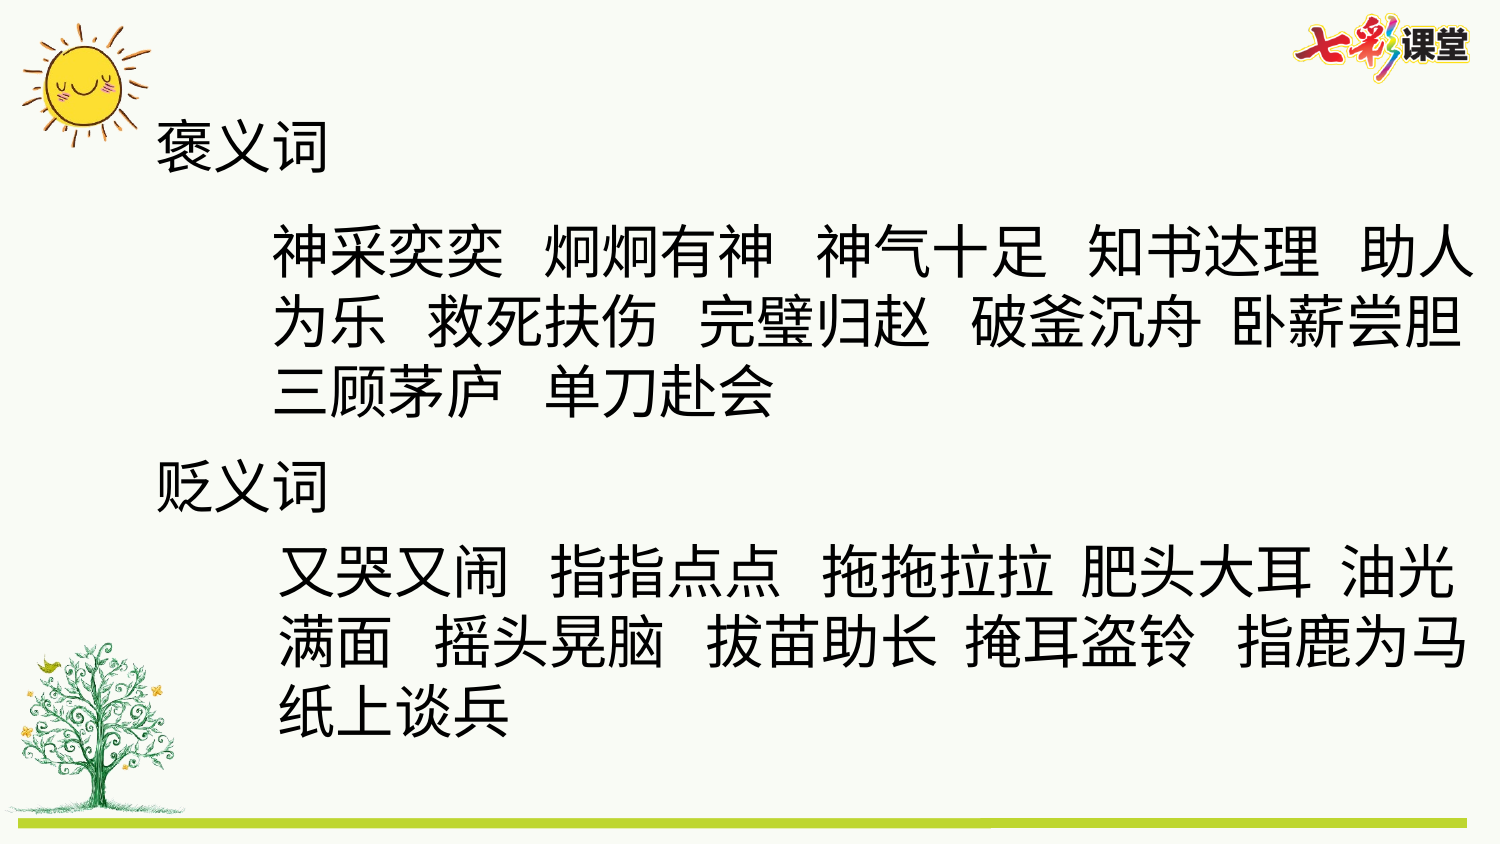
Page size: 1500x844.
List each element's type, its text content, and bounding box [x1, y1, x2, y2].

text_box 贬义词 [140, 442, 346, 528]
picture [1291, 9, 1472, 87]
text_box 神采奕奕 炯炯有神 神气十足 知书达理 助人为乐 救死扶伤 完璧归赵 破釜沉舟 卧薪尝胆 三顾茅庐 单刀赴会 [256, 207, 1500, 433]
picture [0, 0, 173, 172]
text_box 又哭又闹 指指点点 拖拖拉拉 肥头大耳 油光满面 摇头晃脑 拔苗助长 掩耳盗铃 指鹿为马 纸上谈兵 [262, 528, 1500, 753]
text_box 褒义词 [140, 102, 359, 188]
picture [0, 608, 1467, 844]
